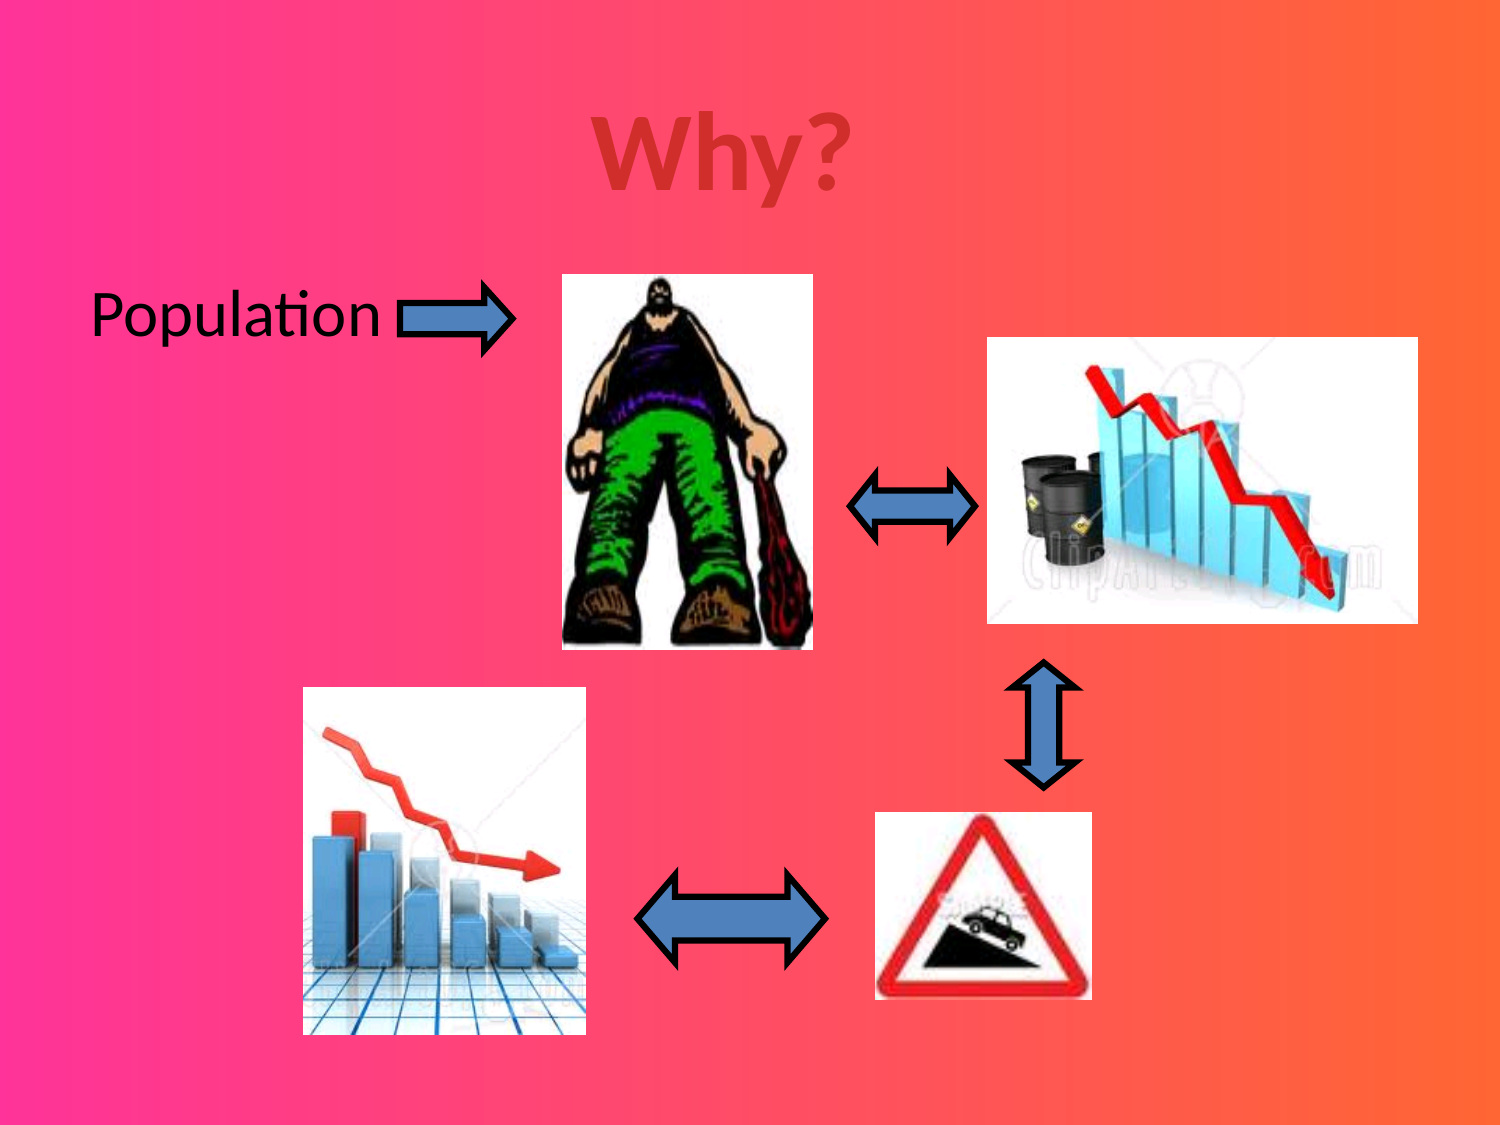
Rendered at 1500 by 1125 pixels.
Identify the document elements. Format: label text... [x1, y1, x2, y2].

picture [874, 812, 1092, 1001]
text_box [849, 474, 976, 538]
text_box [399, 287, 513, 350]
picture [987, 337, 1418, 624]
text_box [1012, 662, 1075, 788]
text_box [637, 874, 826, 963]
text_box Why? [575, 70, 872, 220]
picture [562, 274, 813, 651]
list Population [74, 262, 1426, 1006]
picture [303, 687, 587, 1036]
